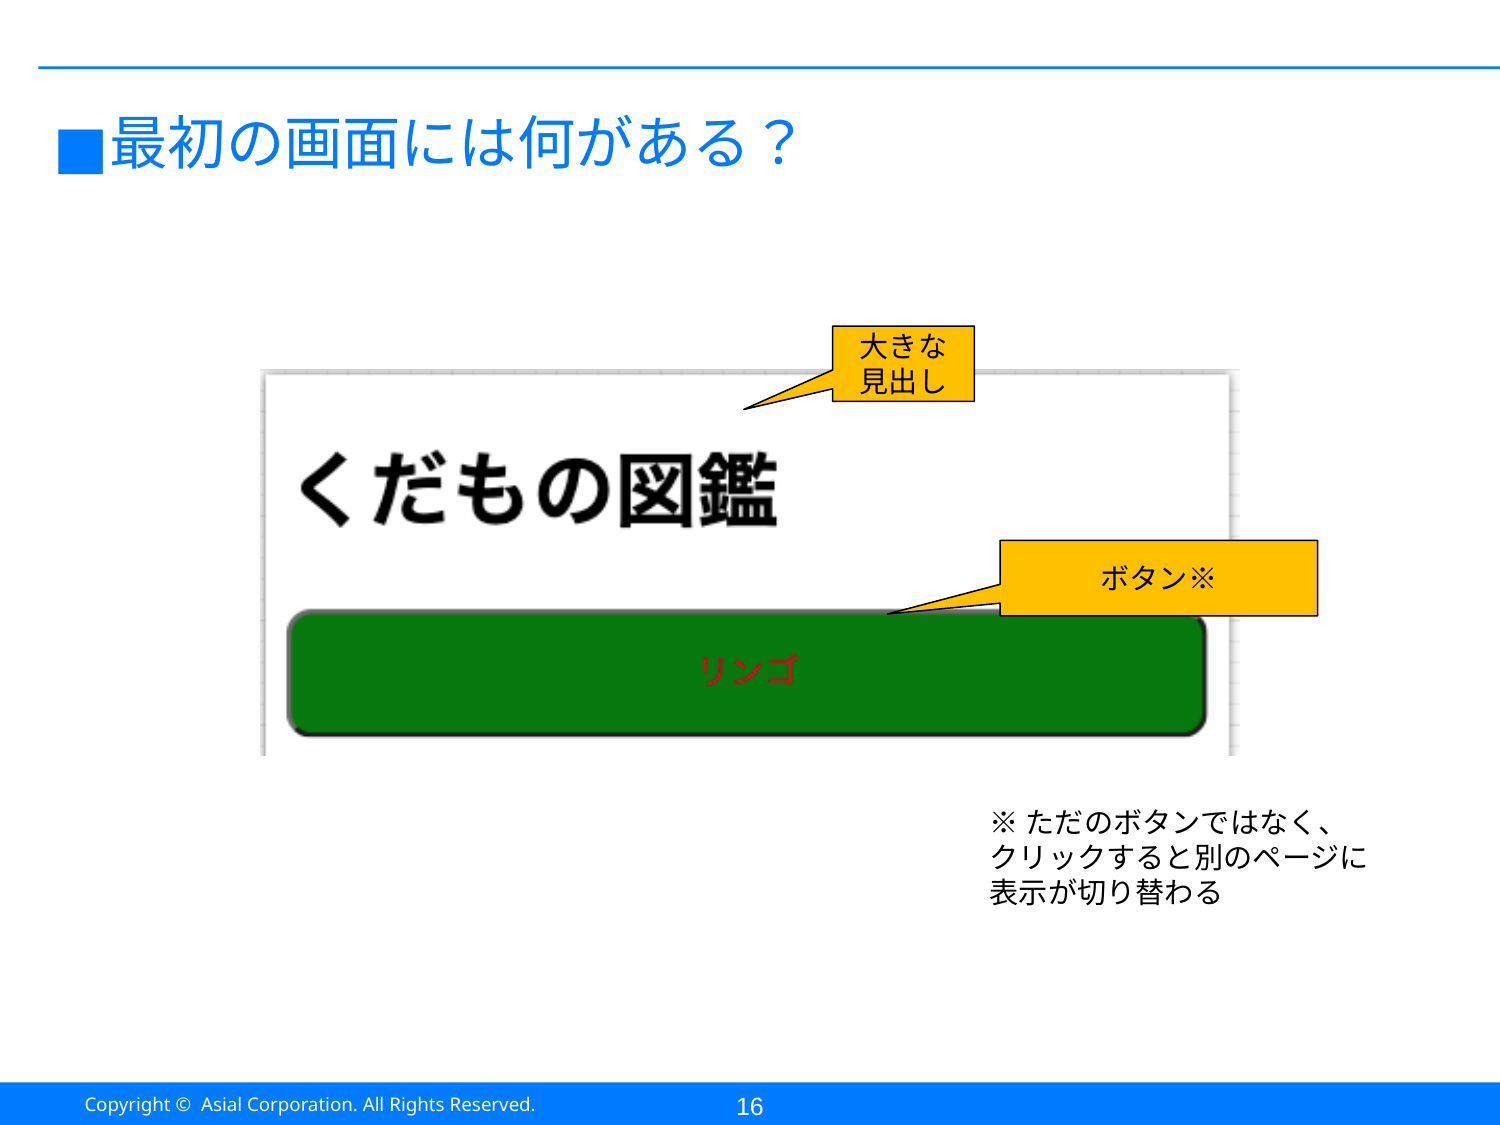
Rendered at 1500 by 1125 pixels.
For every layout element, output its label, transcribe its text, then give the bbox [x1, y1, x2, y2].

list 最初の画面には何がある？ [38, 84, 1459, 988]
text_box ボタン※ [1244, 540, 1318, 616]
slide_number 16 [581, 1075, 919, 1125]
text_box ※ただのボタンではなく、 クリックすると別のページに表示が切り替わる [974, 796, 1399, 917]
text_box 大きな見出し [832, 326, 975, 368]
picture [260, 369, 1240, 756]
